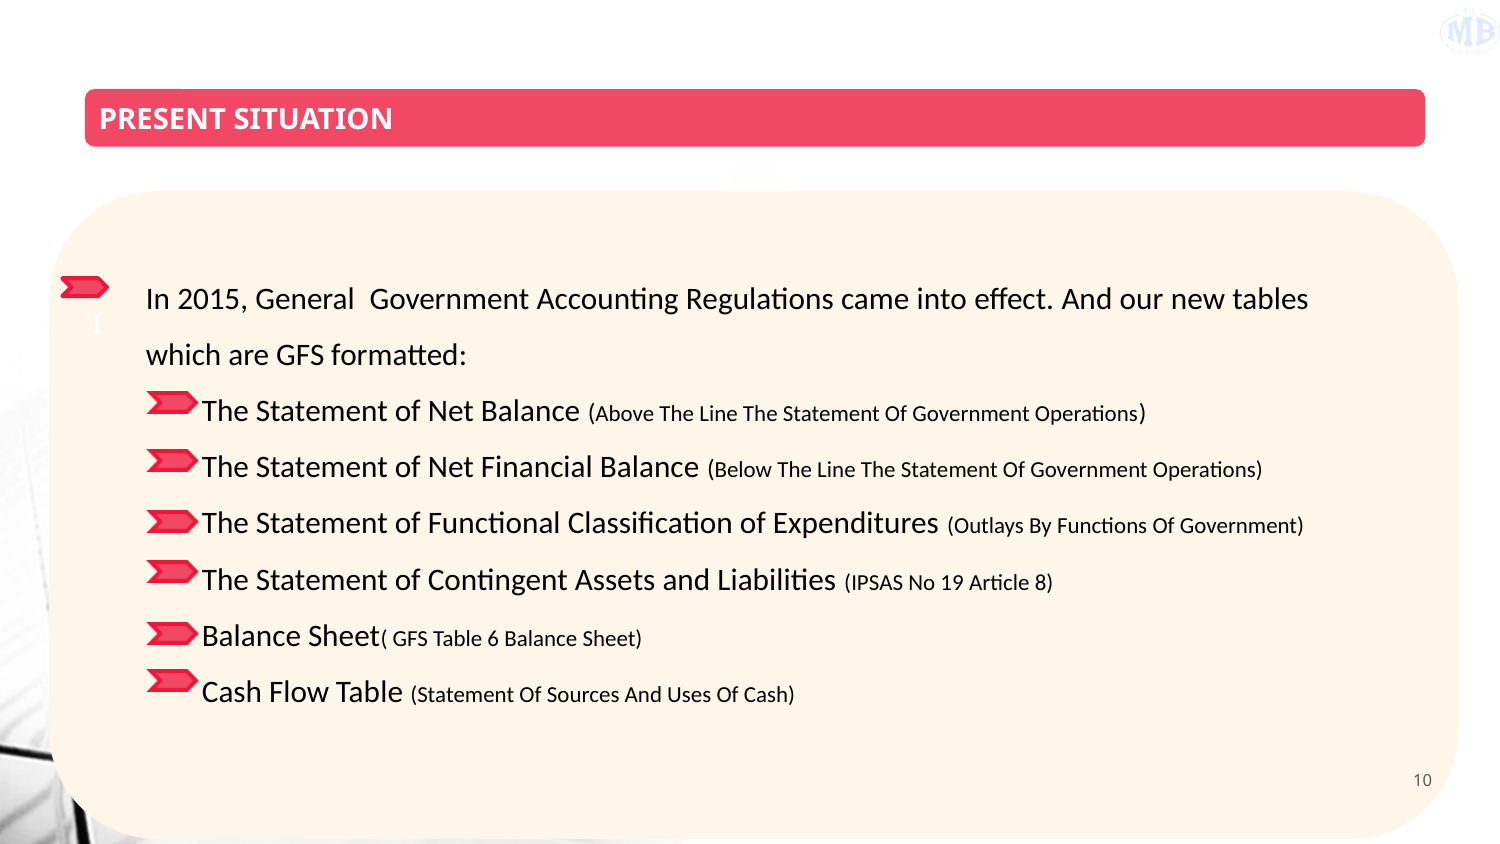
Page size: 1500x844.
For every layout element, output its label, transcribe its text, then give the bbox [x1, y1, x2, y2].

text_box PRESENT SITUATION [82, 86, 1428, 149]
slide_number 10 [1293, 764, 1444, 798]
text_box [60, 276, 110, 299]
text_box In 2015, General Government Accounting Regulations came into effect. And our new tables which are GFS formatted: The Statement of Net Balance (Above The Line The Statement Of Government Operations) The Statement of Net Financial Balance (Below The Line The Statement Of Government Operations) The Statement of Functional Classification of Expenditures (Outlays By Functions Of Government) The Statement of Contingent Assets and Liabilities (IPSAS No 19 Article 8) Balance Sheet( GFS Table 6 Balance Sheet) Cash Flow Table (Statement Of Sources And Uses Of Cash) [134, 253, 1323, 715]
picture [0, 0, 1500, 844]
text_box I [47, 189, 1461, 841]
